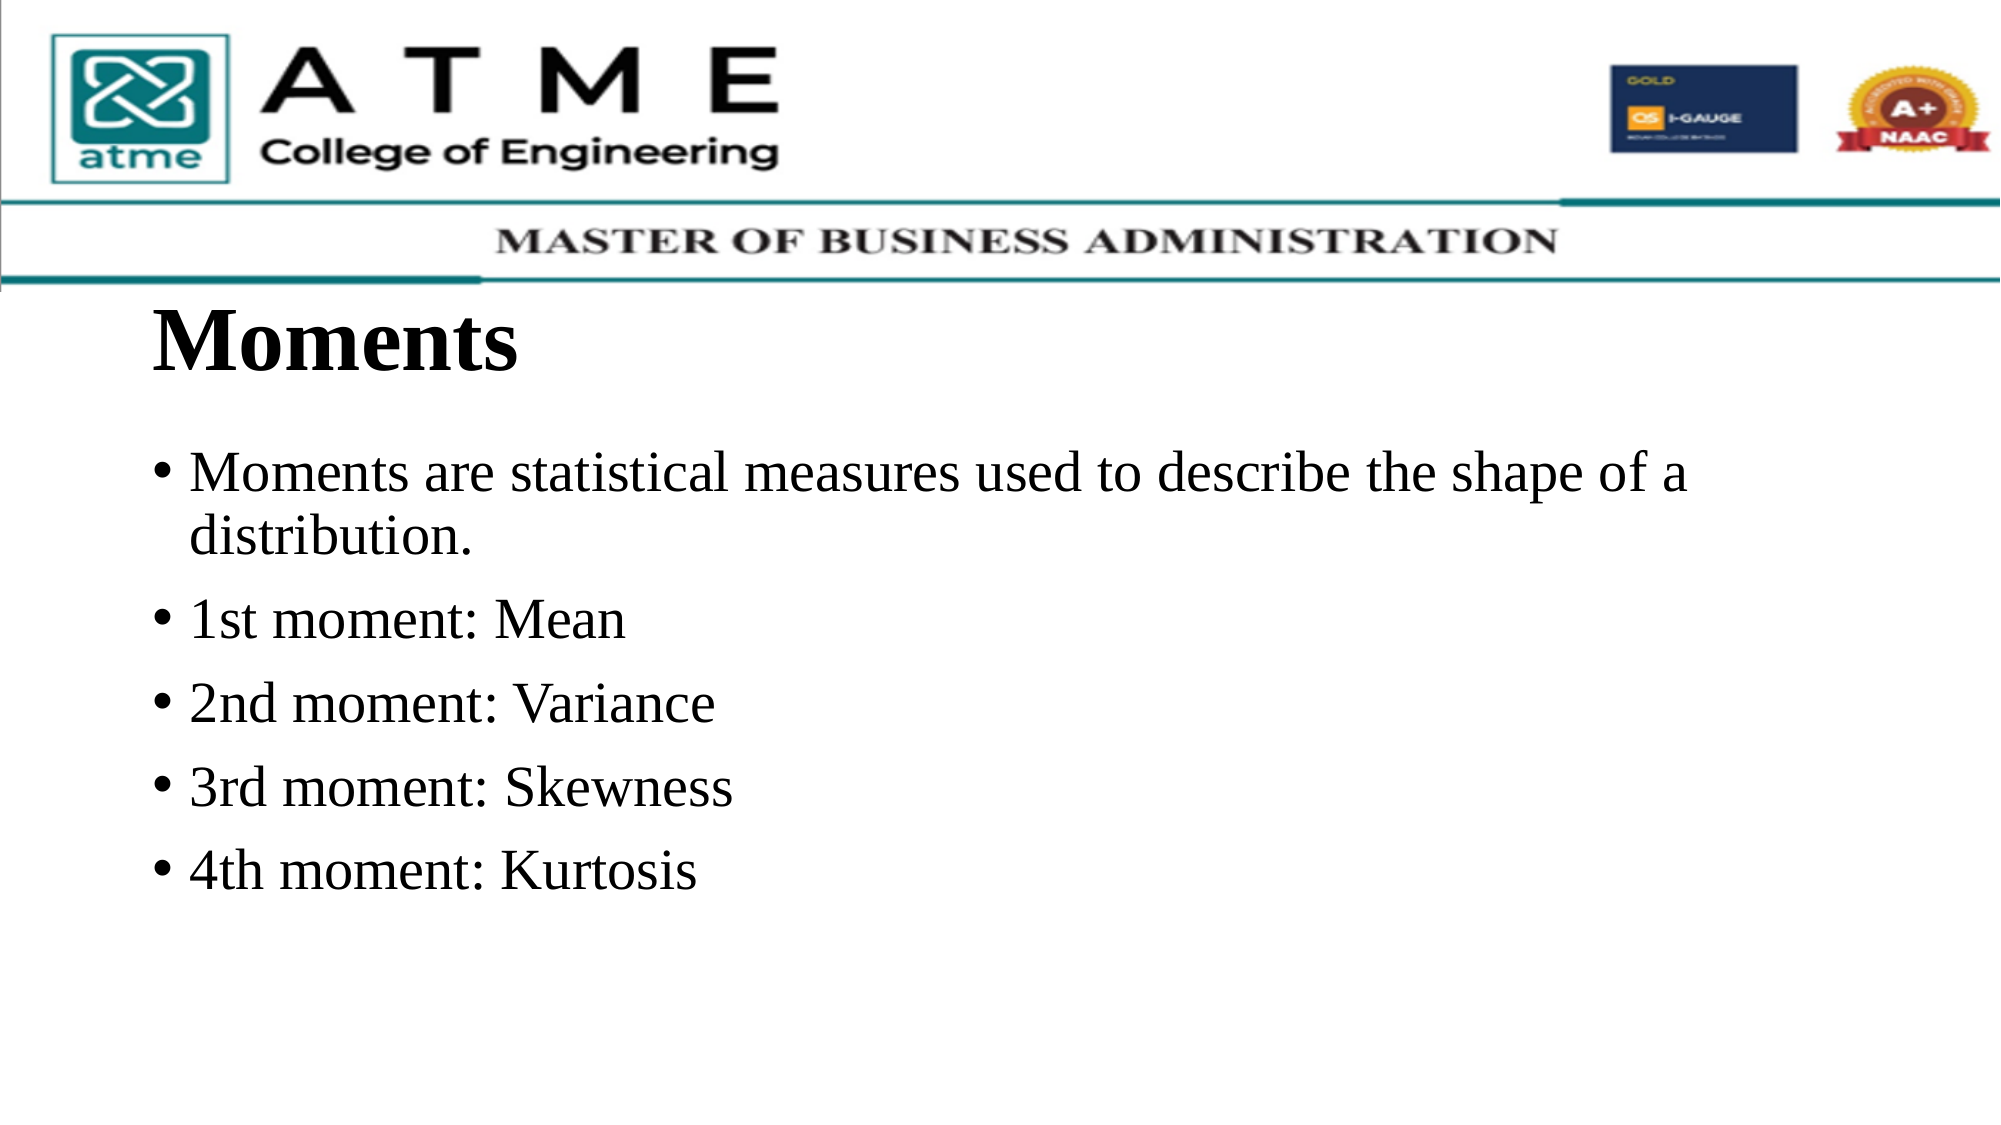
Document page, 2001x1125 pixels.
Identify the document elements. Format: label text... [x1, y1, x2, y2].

title Moments [137, 287, 1863, 433]
picture [0, 0, 2000, 292]
list Moments are statistical measures used to describe the shape of a distribution. 1st moment: Mean 2nd moment: Variance 3rd moment: Skewness 4th moment: Kurtosis [137, 433, 1863, 1014]
